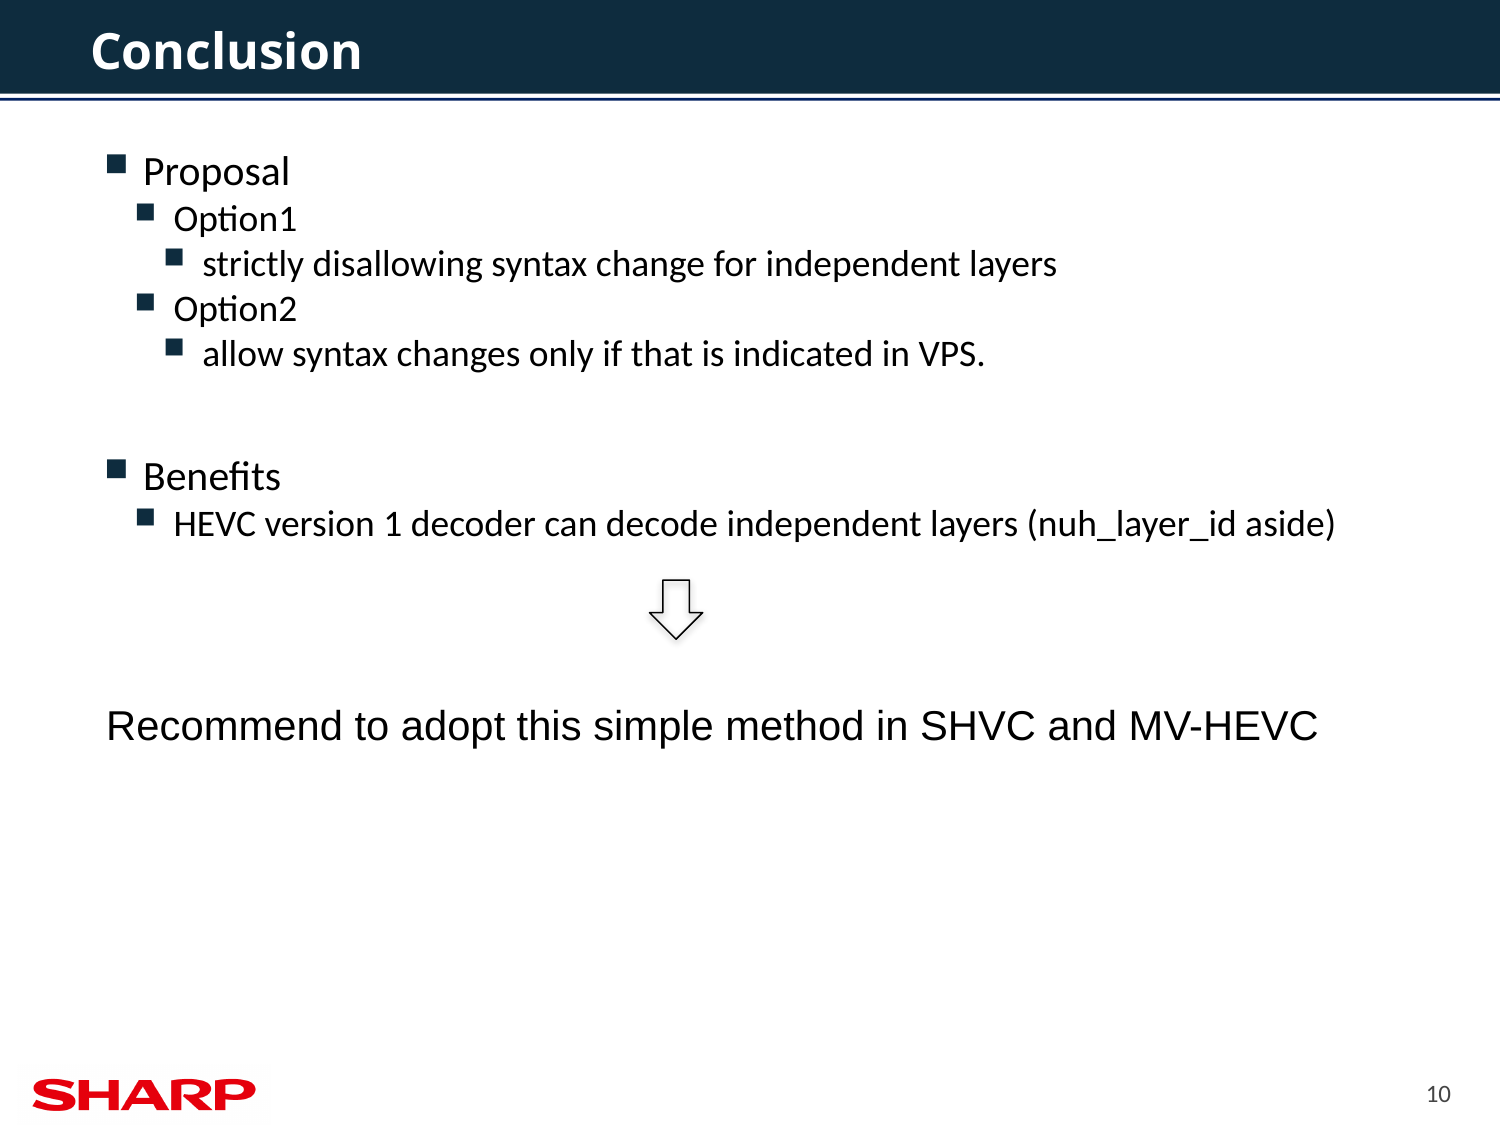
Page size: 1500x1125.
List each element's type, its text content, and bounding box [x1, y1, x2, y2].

picture [17, 1064, 271, 1125]
text_box Recommend to adopt this simple method in SHVC and MV-HEVC [100, 692, 1382, 755]
list Proposal Option1 strictly disallowing syntax change for independent layers Option2 allow syntax changes only if that is indicated in VPS. Benefits HEVC version 1 decoder can decode independent layers (nuh_layer_id aside) [74, 128, 1426, 1071]
text_box [648, 579, 704, 640]
slide_number 10 [1345, 1062, 1467, 1108]
title Conclusion [74, 15, 1426, 85]
